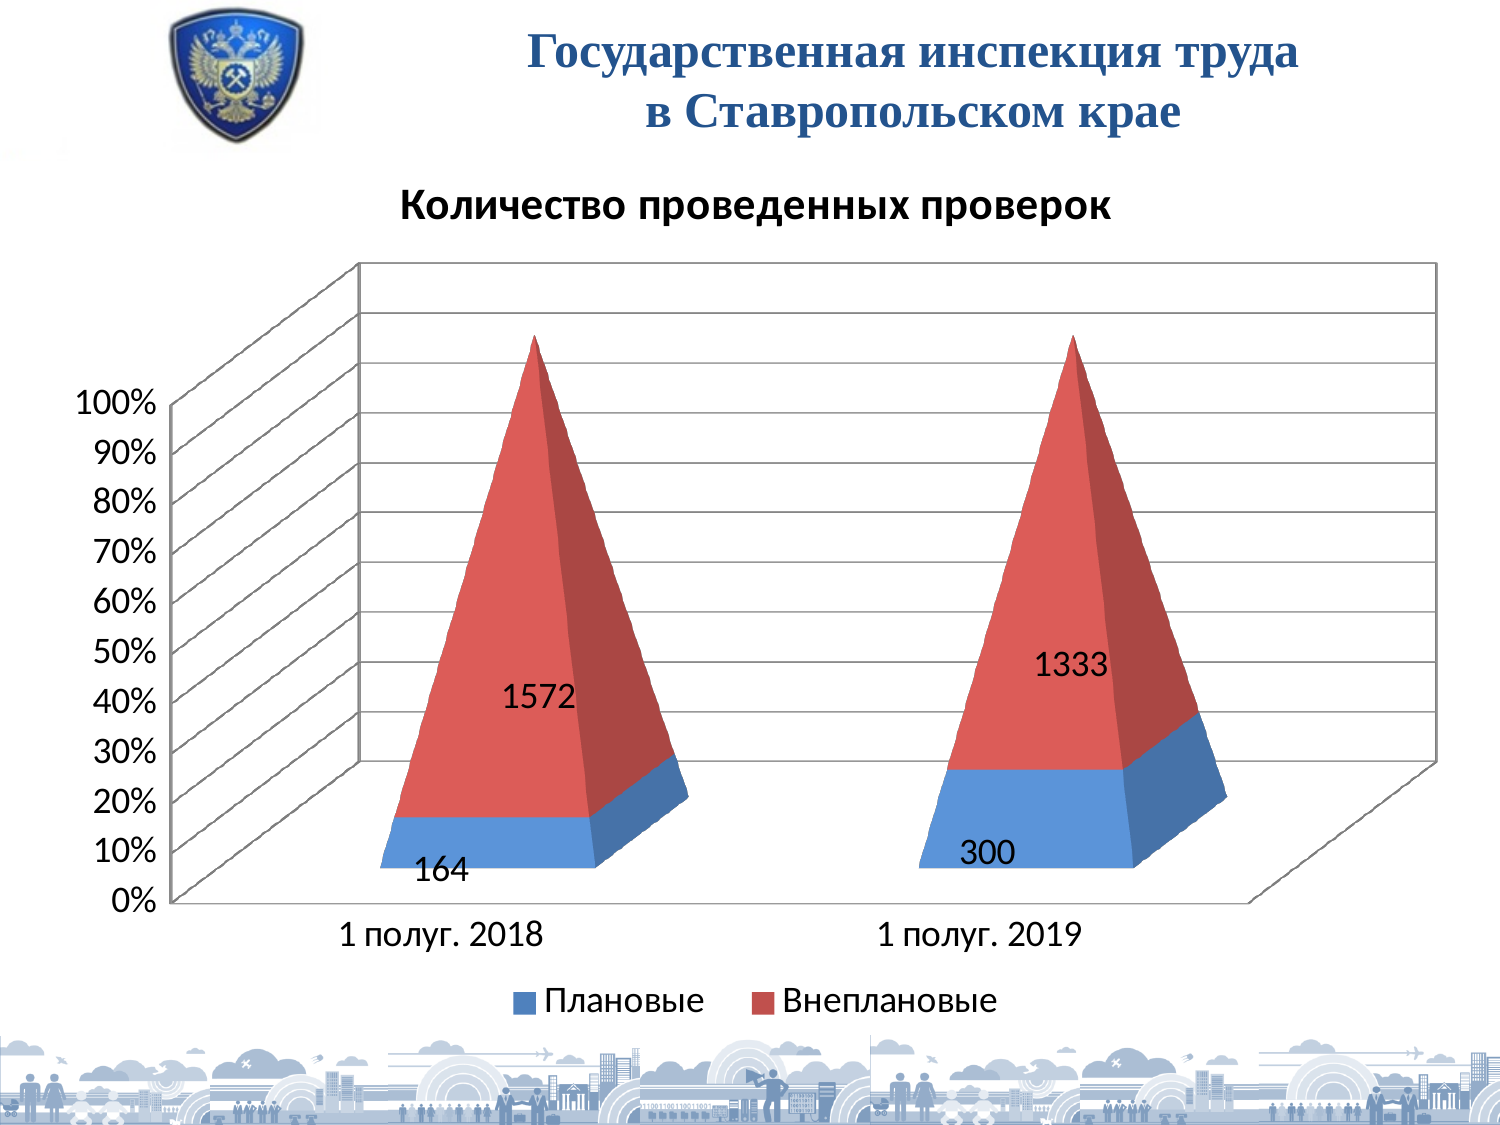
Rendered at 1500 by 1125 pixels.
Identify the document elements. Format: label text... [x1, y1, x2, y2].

text_box Государственная инспекция труда в Ставропольском крае [477, 10, 1500, 145]
chart [41, 146, 1471, 1038]
picture [0, 0, 473, 162]
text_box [0, 1035, 1500, 1125]
